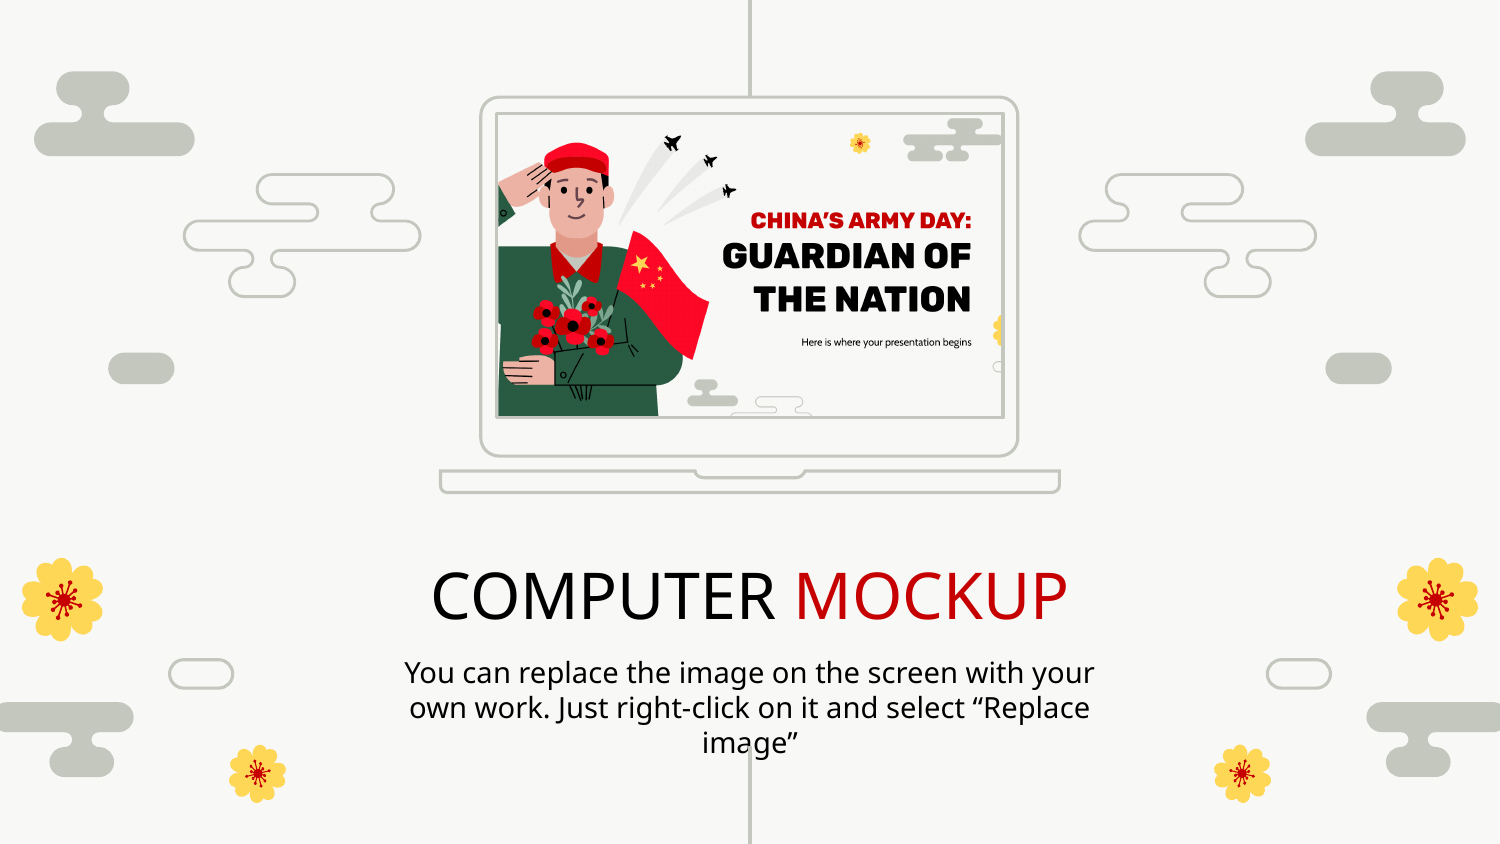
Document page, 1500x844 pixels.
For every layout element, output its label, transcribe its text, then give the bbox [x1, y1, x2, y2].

title COMPUTER MOCKUP [389, 547, 1111, 639]
text_box [169, 659, 233, 689]
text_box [440, 96, 1060, 493]
picture [498, 114, 1002, 417]
subtitle You can replace the image on the screen with your own work. Just right-click on it and select “Replace image” [389, 639, 1111, 747]
text_box [1078, 173, 1318, 299]
text_box [1327, 354, 1391, 383]
text_box [182, 173, 422, 299]
text_box [109, 354, 173, 383]
text_box [1267, 659, 1331, 689]
